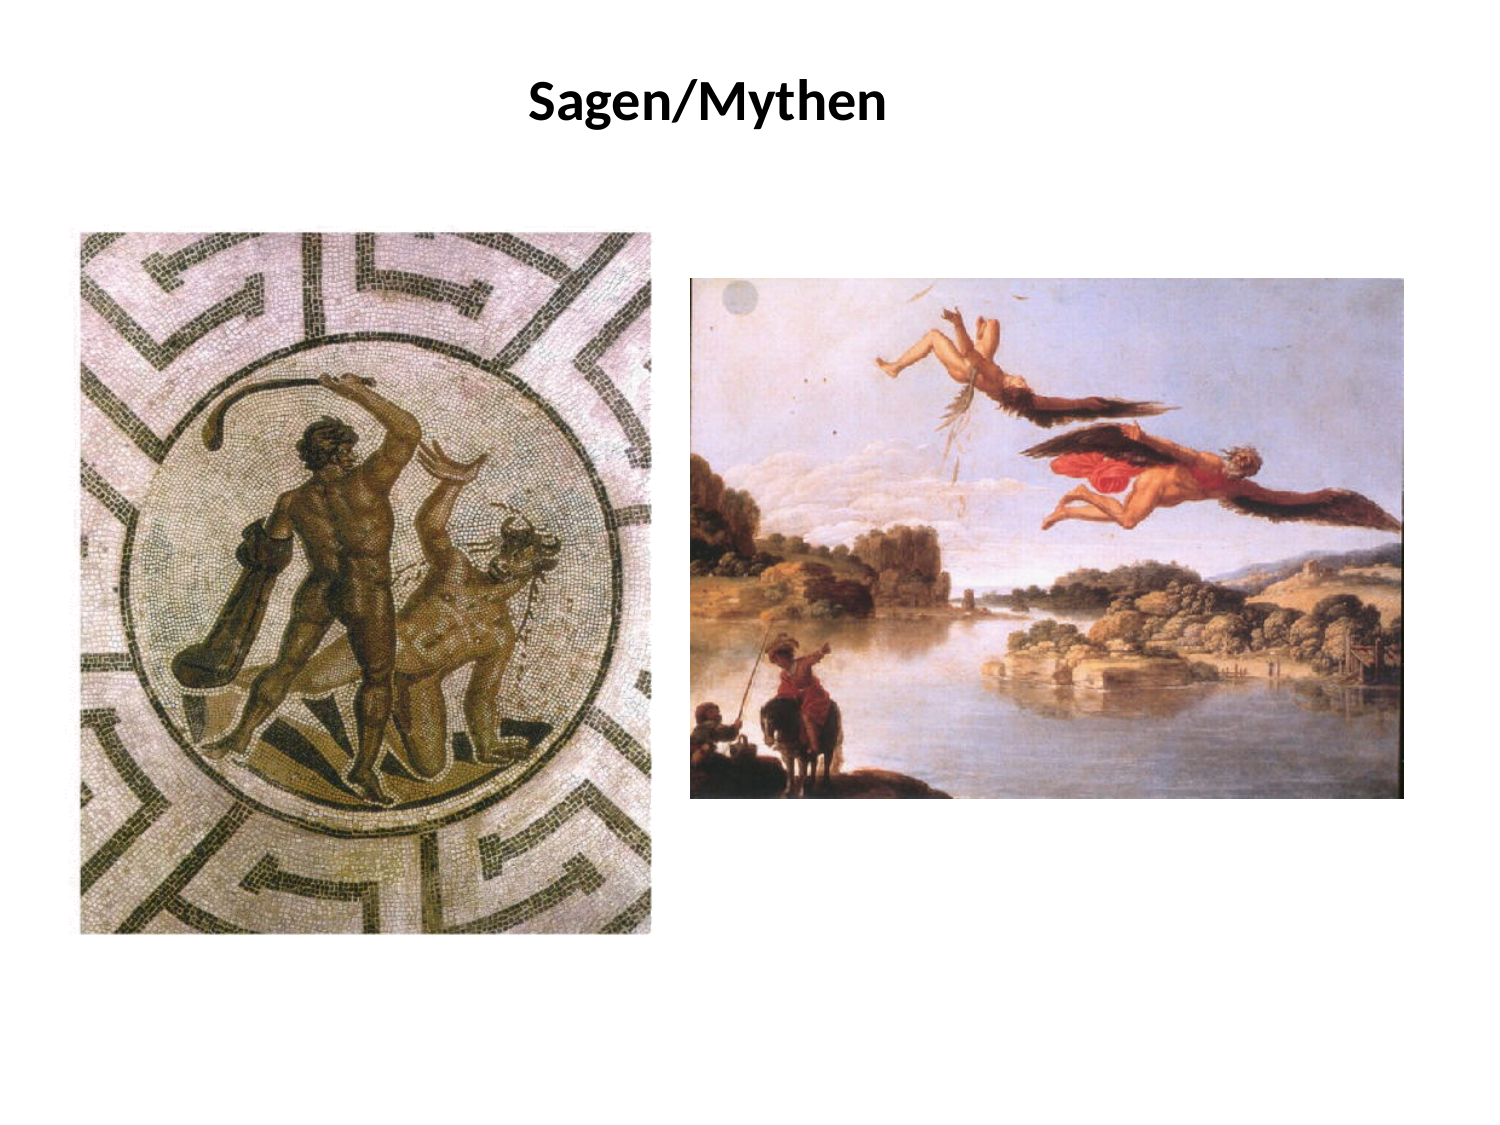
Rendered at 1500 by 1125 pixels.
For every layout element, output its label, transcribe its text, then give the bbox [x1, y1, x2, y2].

text_box Sagen/Mythen [513, 54, 939, 140]
picture [690, 278, 1405, 799]
picture [64, 219, 669, 947]
